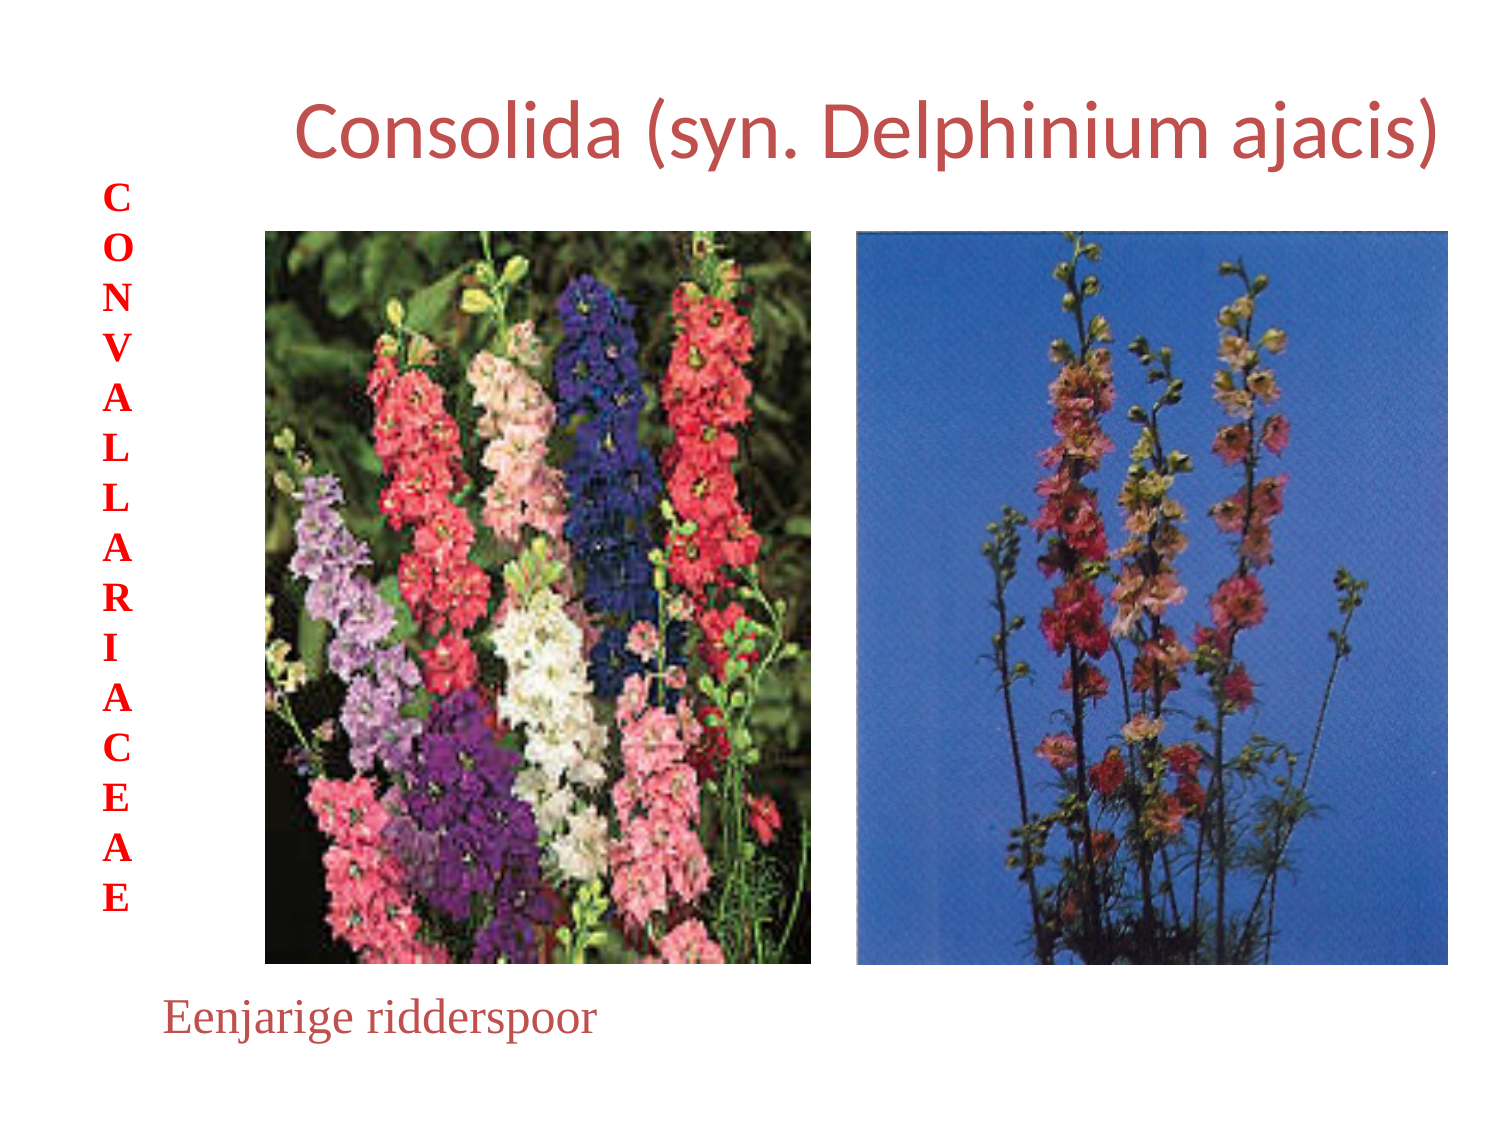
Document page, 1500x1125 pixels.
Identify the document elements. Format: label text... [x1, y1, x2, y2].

title Consolida (syn. Delphinium ajacis) [183, 31, 1459, 219]
text_box CONVALLARIACEAE [87, 162, 150, 928]
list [265, 231, 811, 965]
text_box Eenjarige ridderspoor [147, 976, 1211, 1051]
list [855, 231, 1449, 965]
